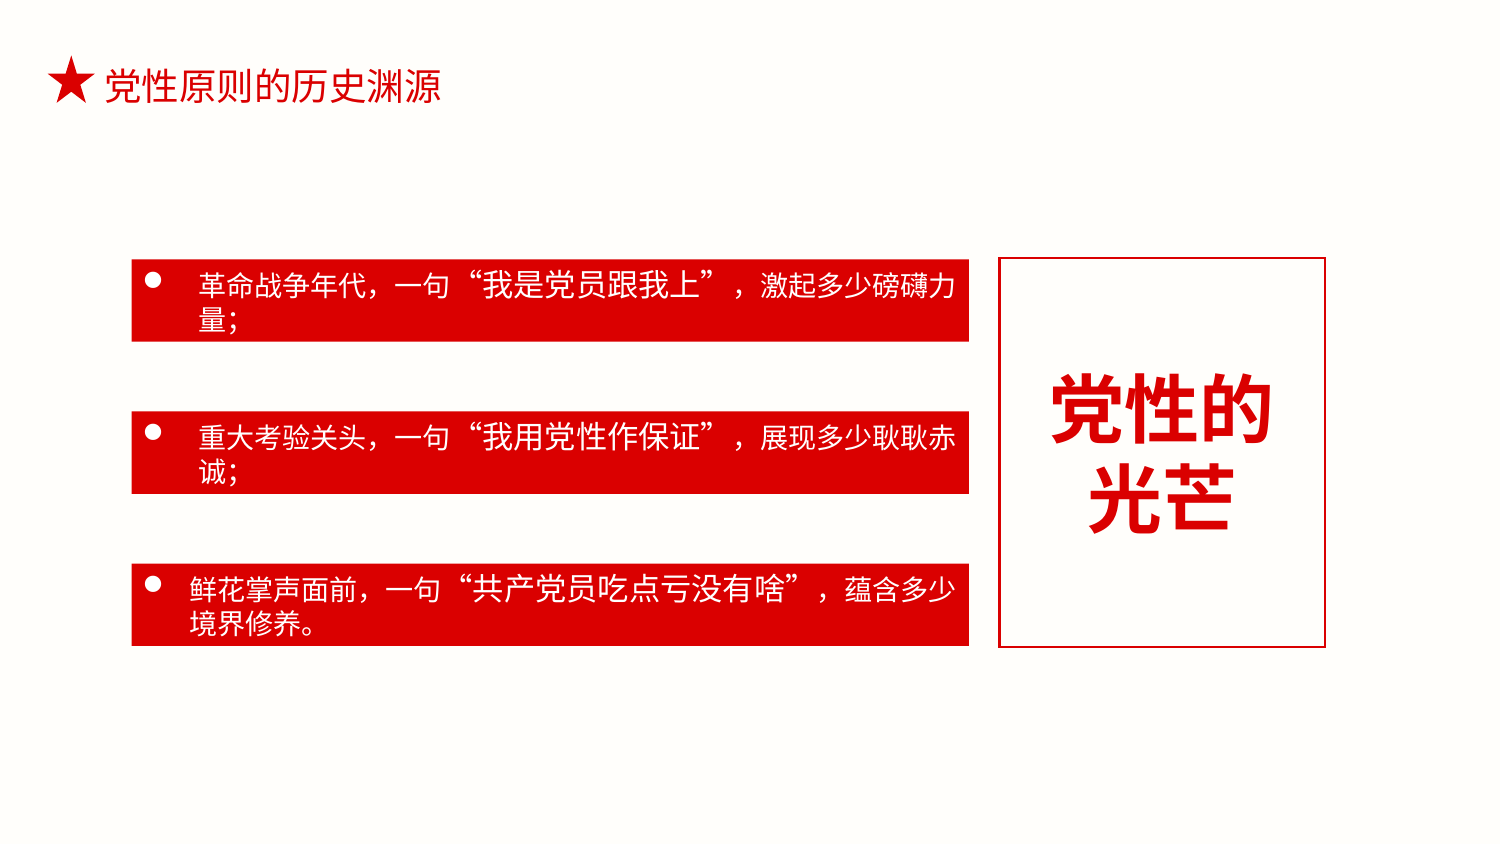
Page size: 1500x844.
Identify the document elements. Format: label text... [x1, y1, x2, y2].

text_box 党性的 光芒 [998, 257, 1326, 648]
text_box 革命战争年代，一句“我是党员跟我上”，激起多少磅礴力量； [131, 259, 969, 342]
text_box 重大考验关头，一句“我用党性作保证”，展现多少耿耿赤诚； [131, 411, 969, 494]
text_box 鲜花掌声面前，一句“共产党员吃点亏没有啥”，蕴含多少境界修养。 [131, 563, 969, 646]
